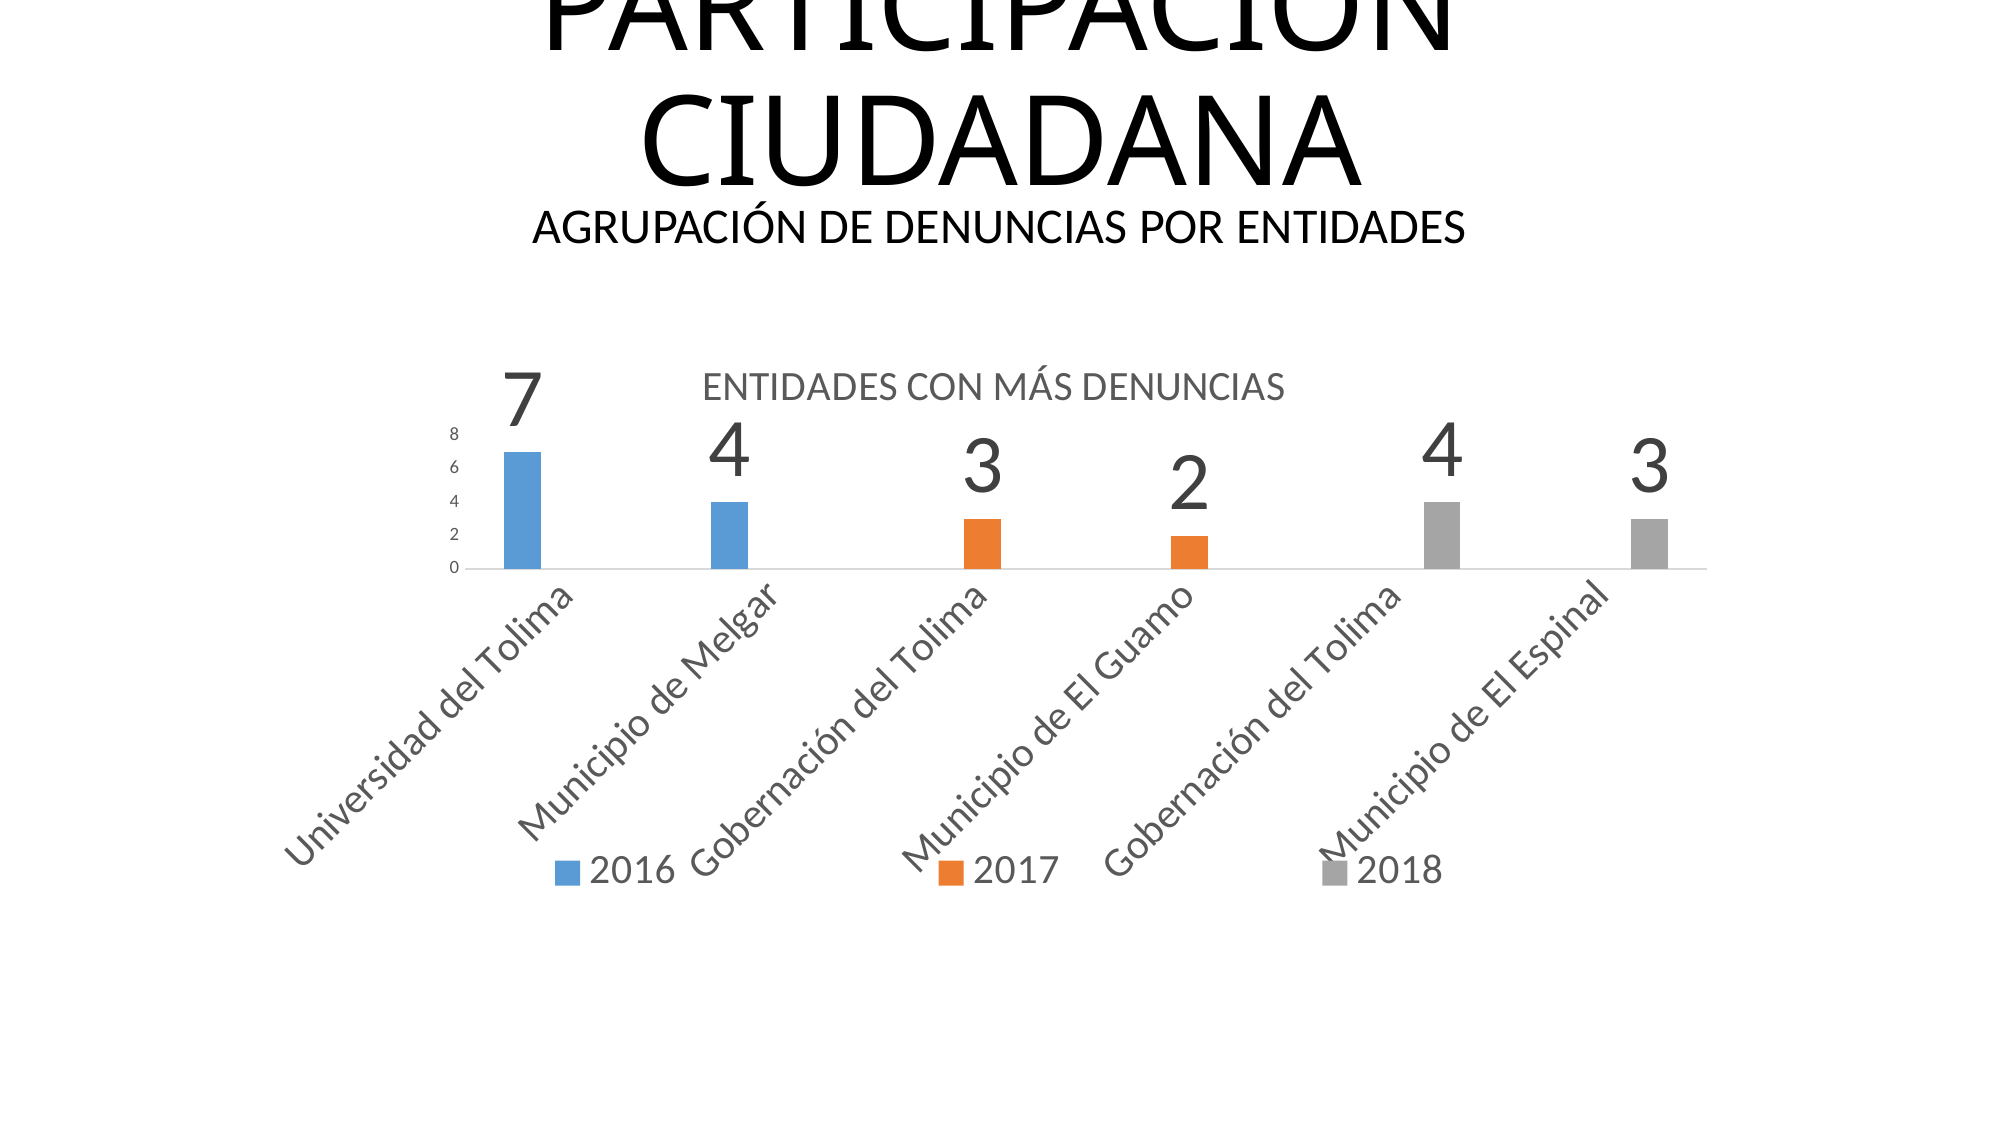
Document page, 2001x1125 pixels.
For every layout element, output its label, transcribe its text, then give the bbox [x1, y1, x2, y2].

title PARTICIPACIÓN CIUDADANA [249, 46, 1750, 192]
chart [249, 337, 1737, 917]
subtitle AGRUPACIÓN DE DENUNCIAS POR ENTIDADES [249, 192, 1750, 993]
